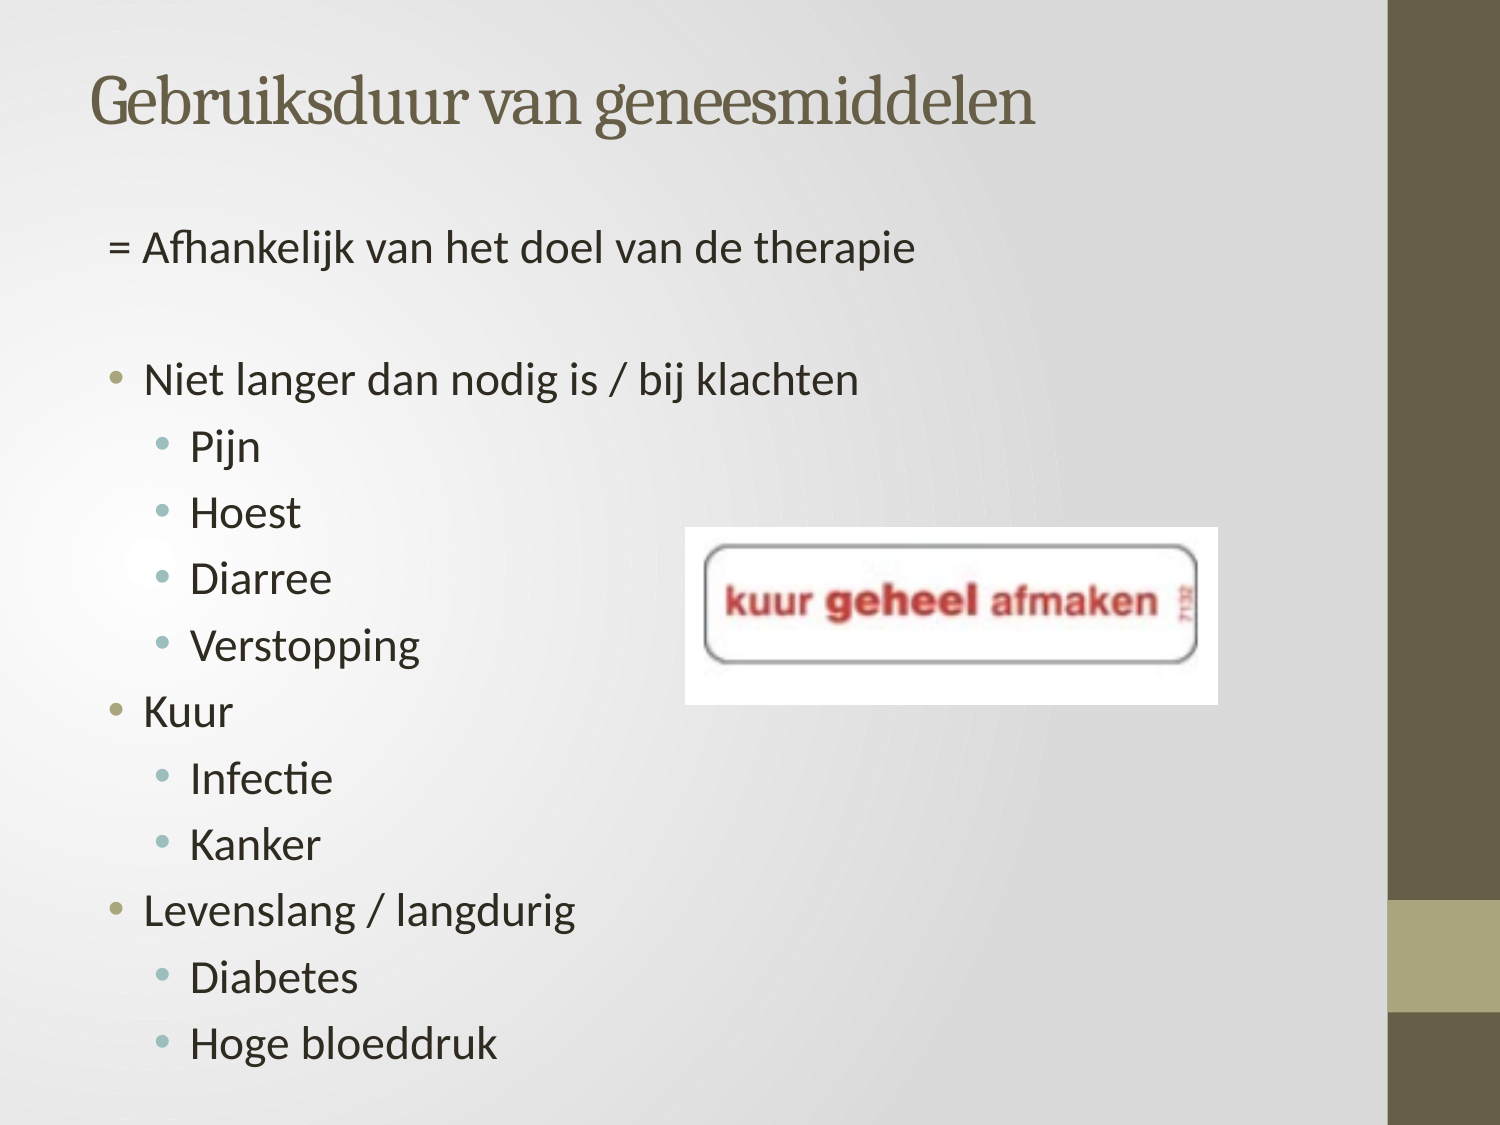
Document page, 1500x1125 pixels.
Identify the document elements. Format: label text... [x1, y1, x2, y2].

title Gebruiksduur van geneesmiddelen [75, 45, 1325, 208]
list = Afhankelijk van het doel van de therapie Niet langer dan nodig is / bij klachten Pijn Hoest Diarree Verstopping Kuur Infectie Kanker Levenslang / langdurig Diabetes Hoge bloeddruk [75, 208, 1325, 1083]
picture [685, 526, 1218, 705]
